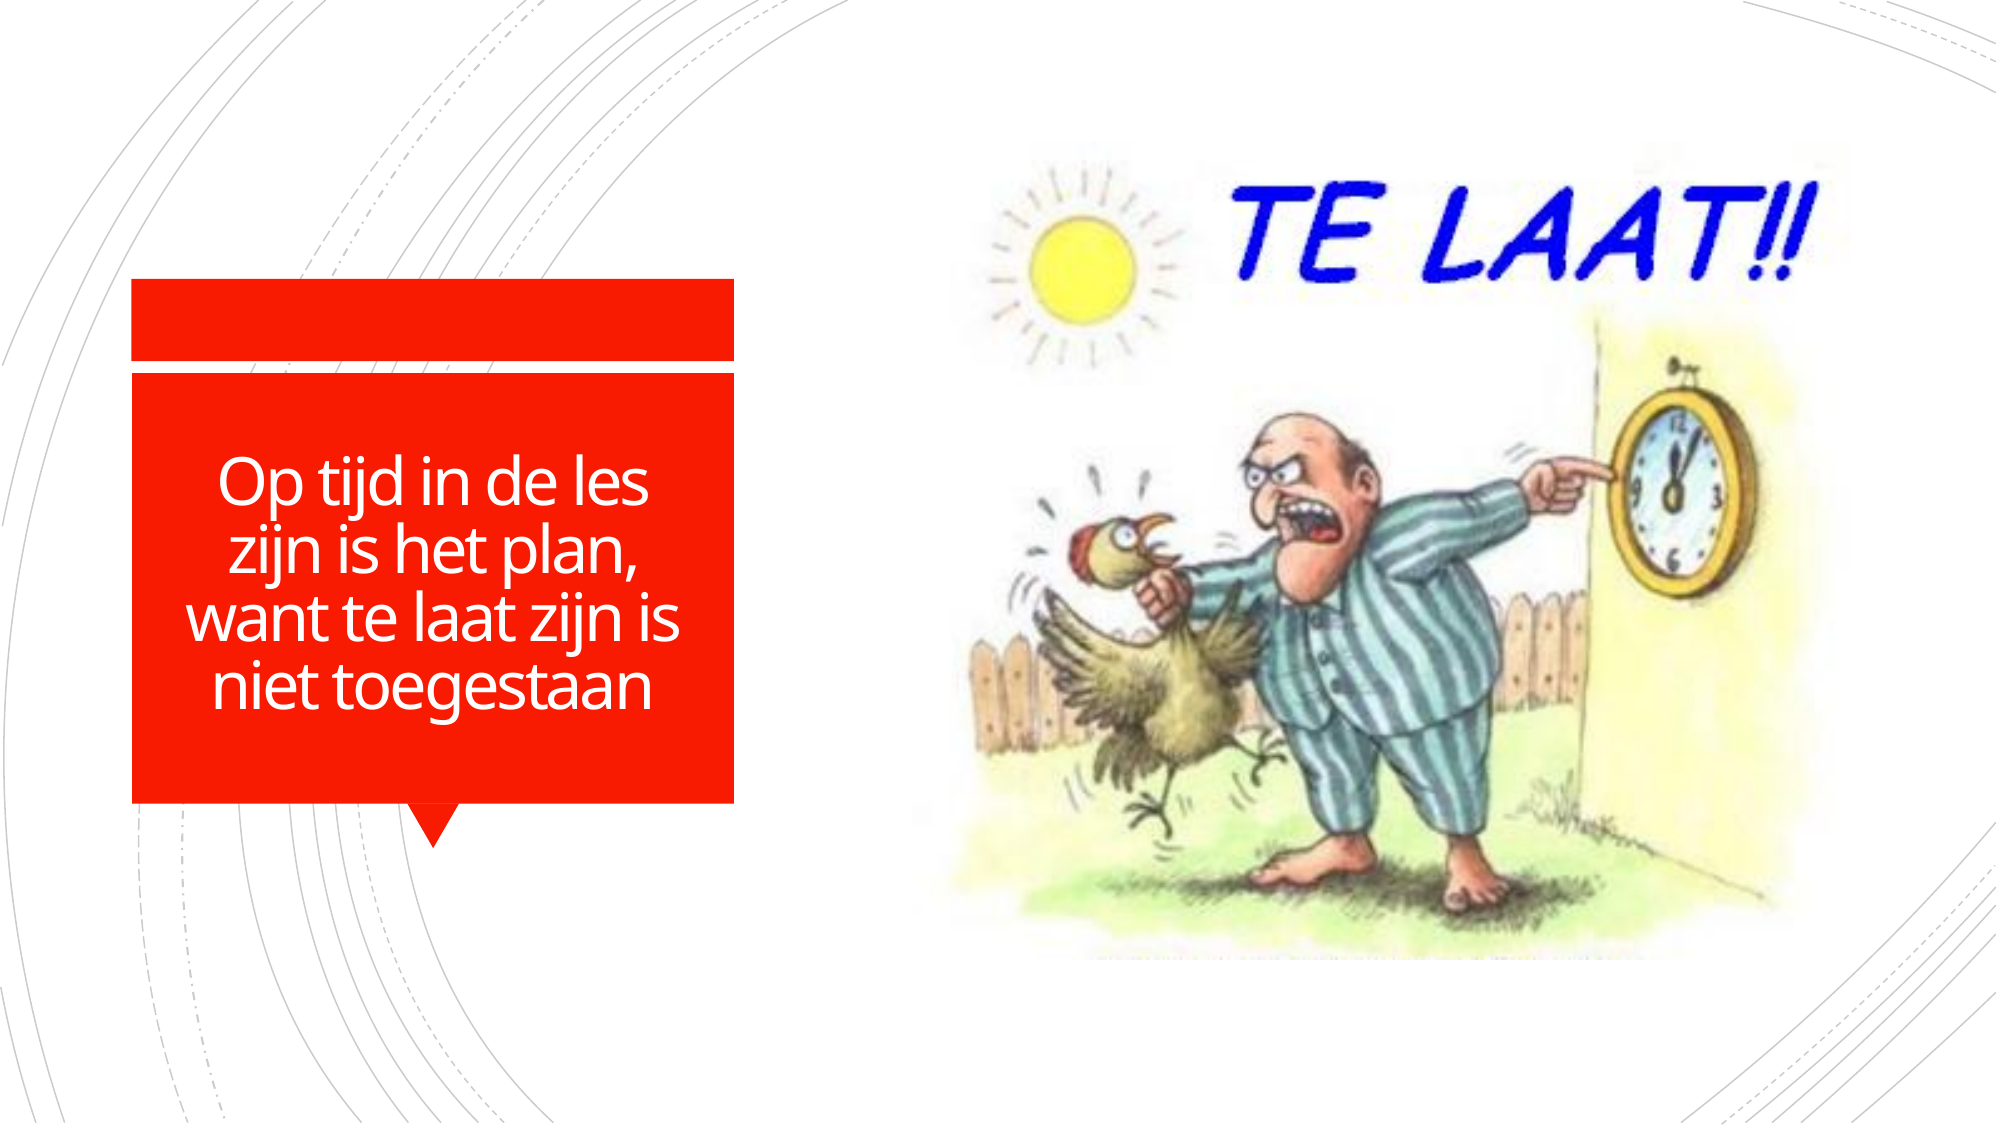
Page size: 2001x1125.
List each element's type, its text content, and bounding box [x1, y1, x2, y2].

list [912, 141, 1850, 961]
title Op tijd in de les zijn is het plan, want te laat zijn is niet toegestaan [145, 385, 720, 789]
